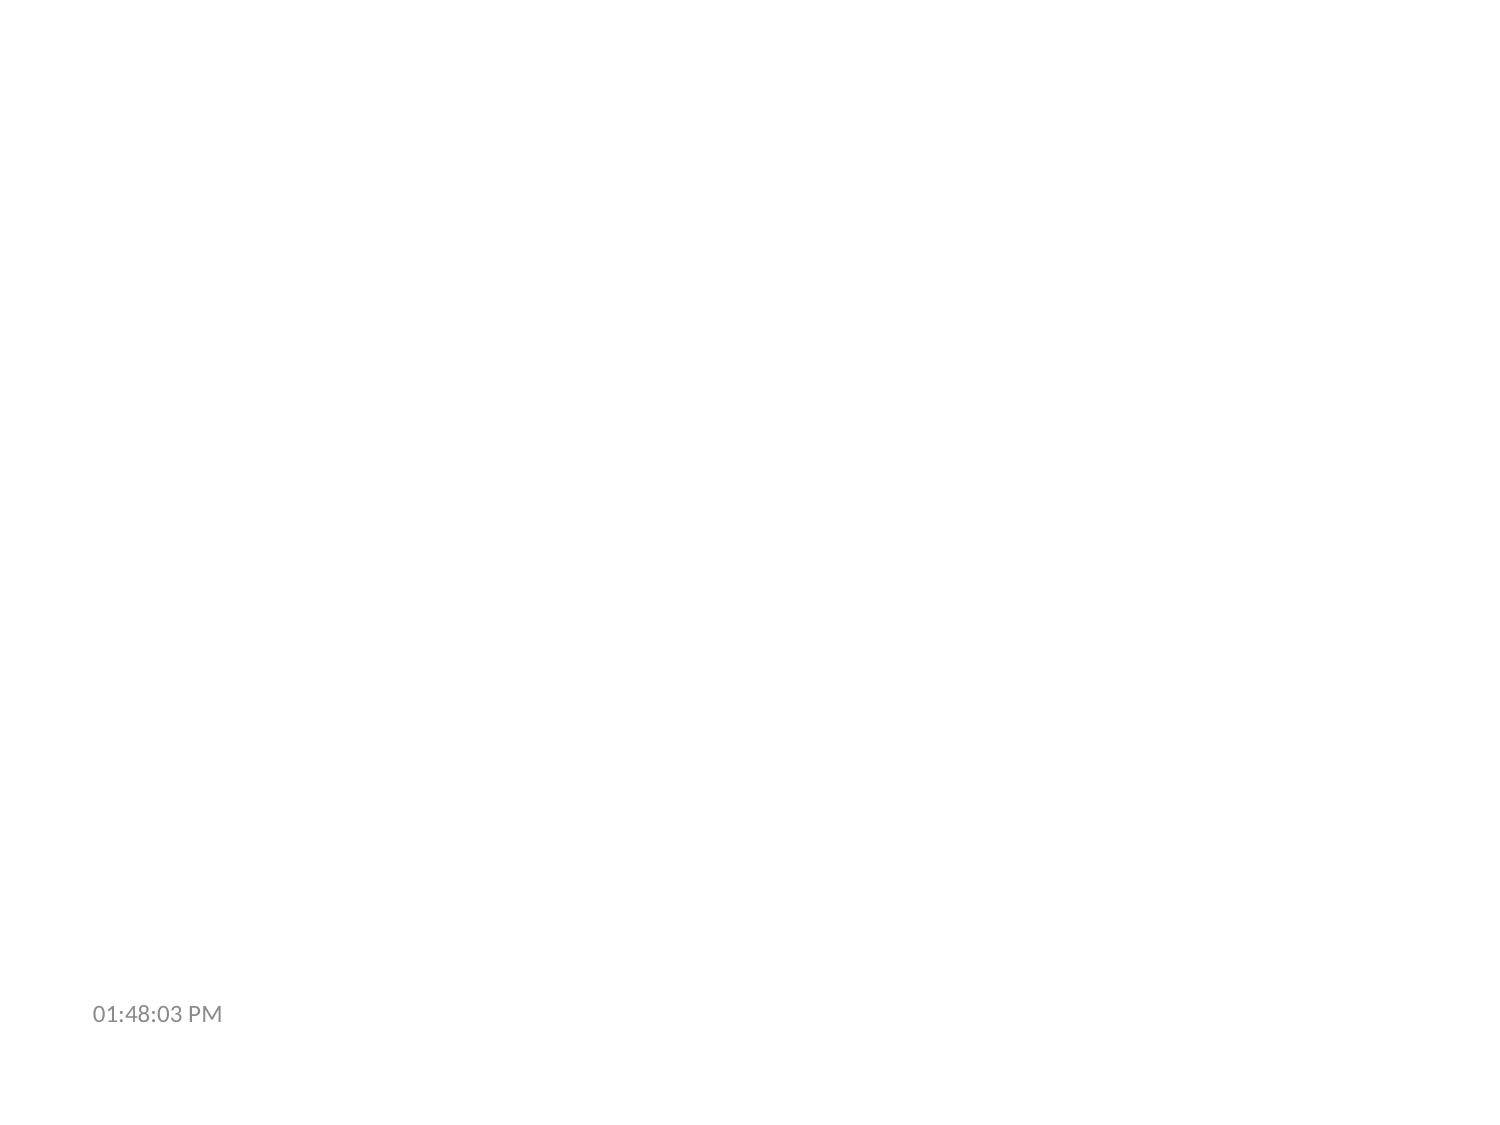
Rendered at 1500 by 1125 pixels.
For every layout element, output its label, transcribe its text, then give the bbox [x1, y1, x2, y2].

text_box 3:35:09 PM [77, 982, 428, 1043]
